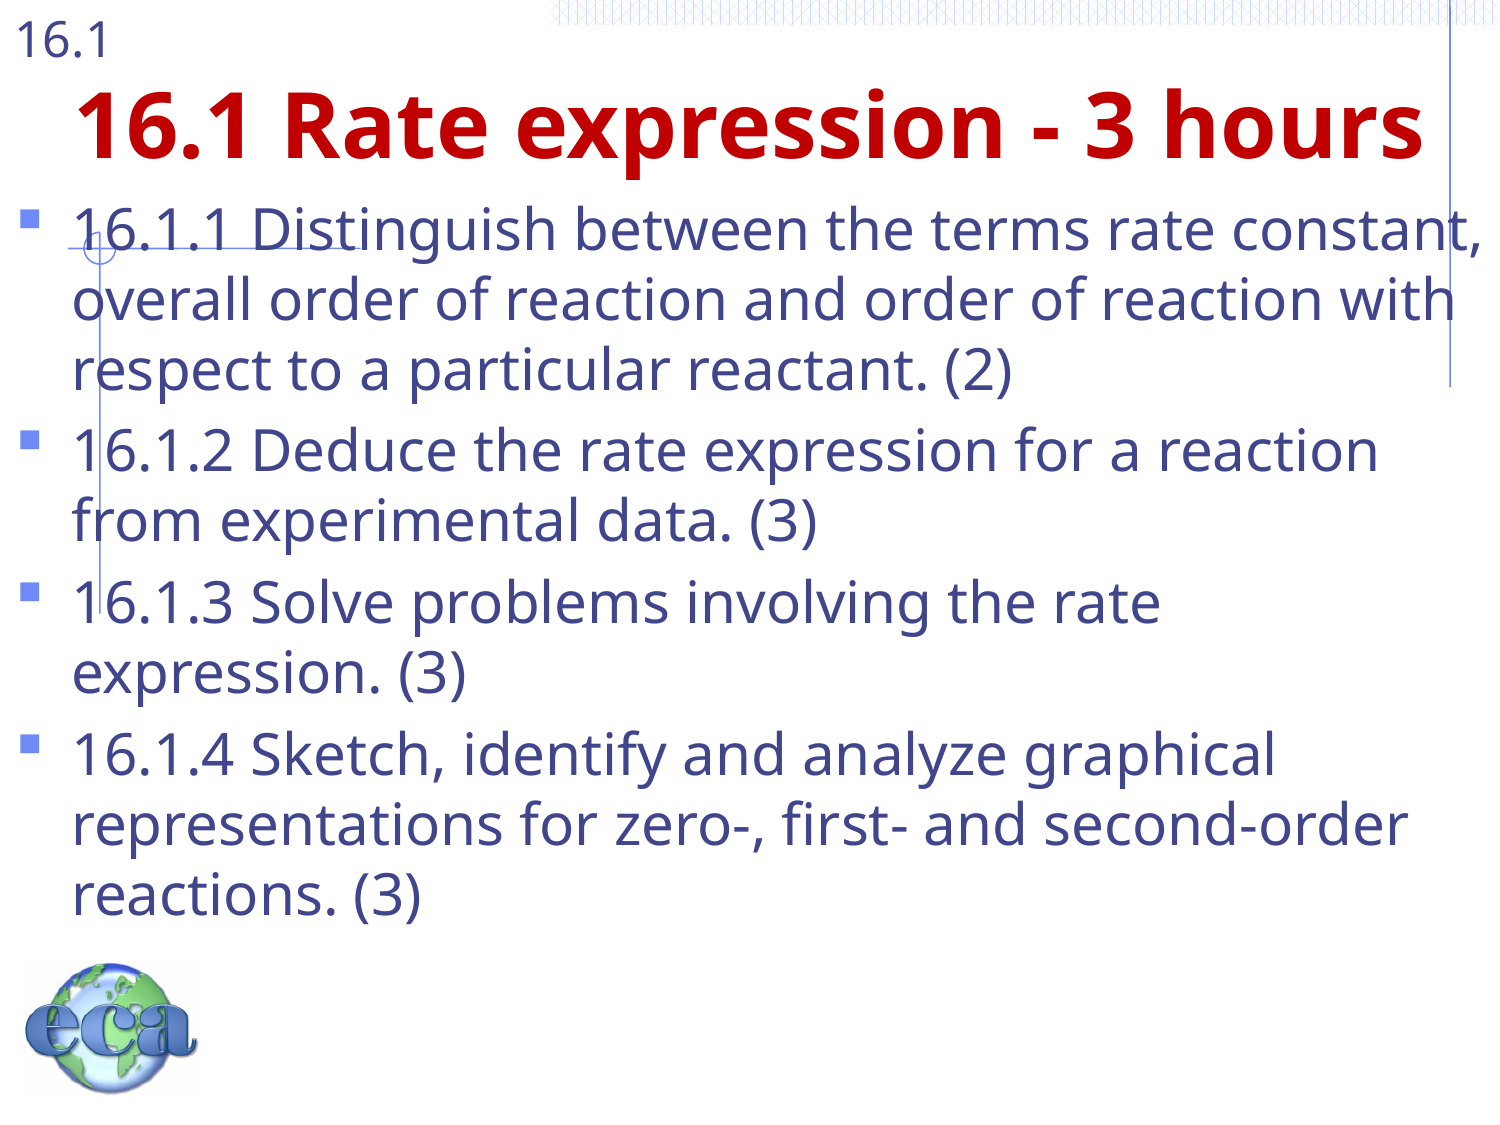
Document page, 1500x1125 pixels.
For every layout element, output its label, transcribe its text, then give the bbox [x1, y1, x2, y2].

title 16.1 Rate expression - 3 hours [17, 49, 1483, 184]
picture [23, 960, 200, 1096]
list 16.1.1 Distinguish between the terms rate constant, overall order of reaction and order of reaction with respect to a particular reactant. (2) 16.1.2 Deduce the rate expression for a reaction from experimental data. (3) 16.1.3 Solve problems involving the rate expression. (3) 16.1.4 Sketch, identify and analyze graphical representations for zero-, first- and second-order reactions. (3) [0, 184, 1500, 906]
